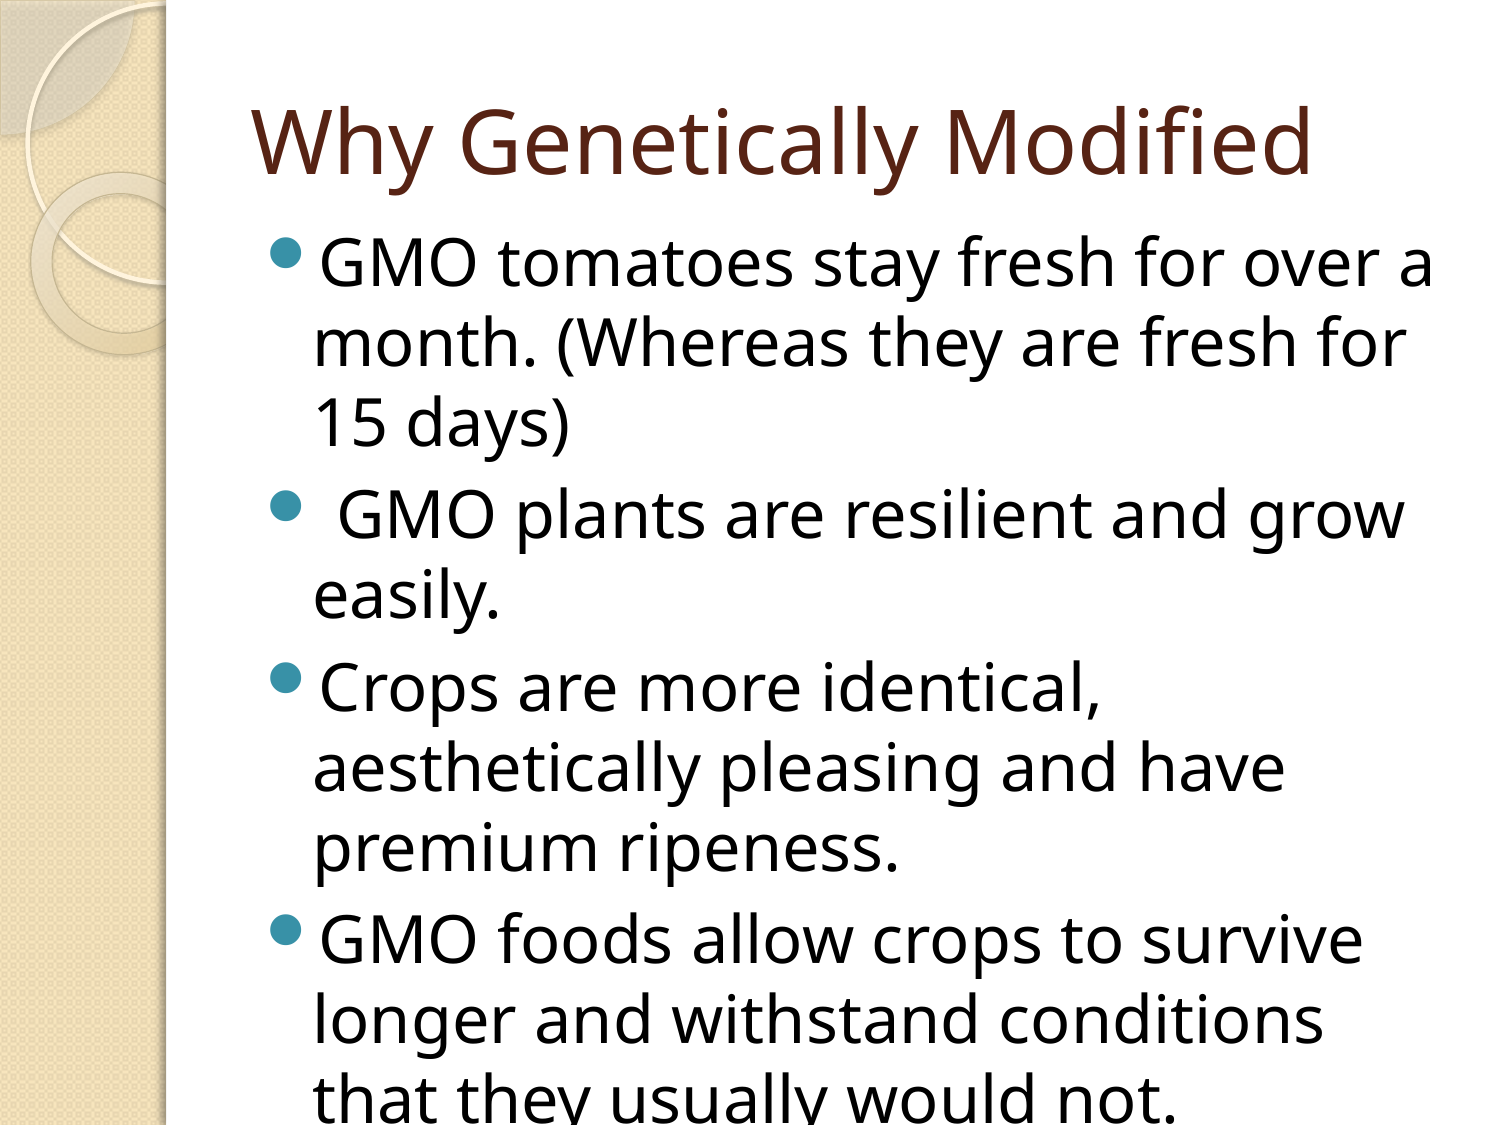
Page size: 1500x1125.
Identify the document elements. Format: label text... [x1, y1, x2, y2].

list GMO tomatoes stay fresh for over a month. (Whereas they are fresh for 15 days) GMO plants are resilient and grow easily. Crops are more identical, aesthetically pleasing and have premium ripeness. GMO foods allow crops to survive longer and withstand conditions that they usually would not. [237, 212, 1468, 1000]
title Why Genetically Modified [235, 45, 1466, 233]
